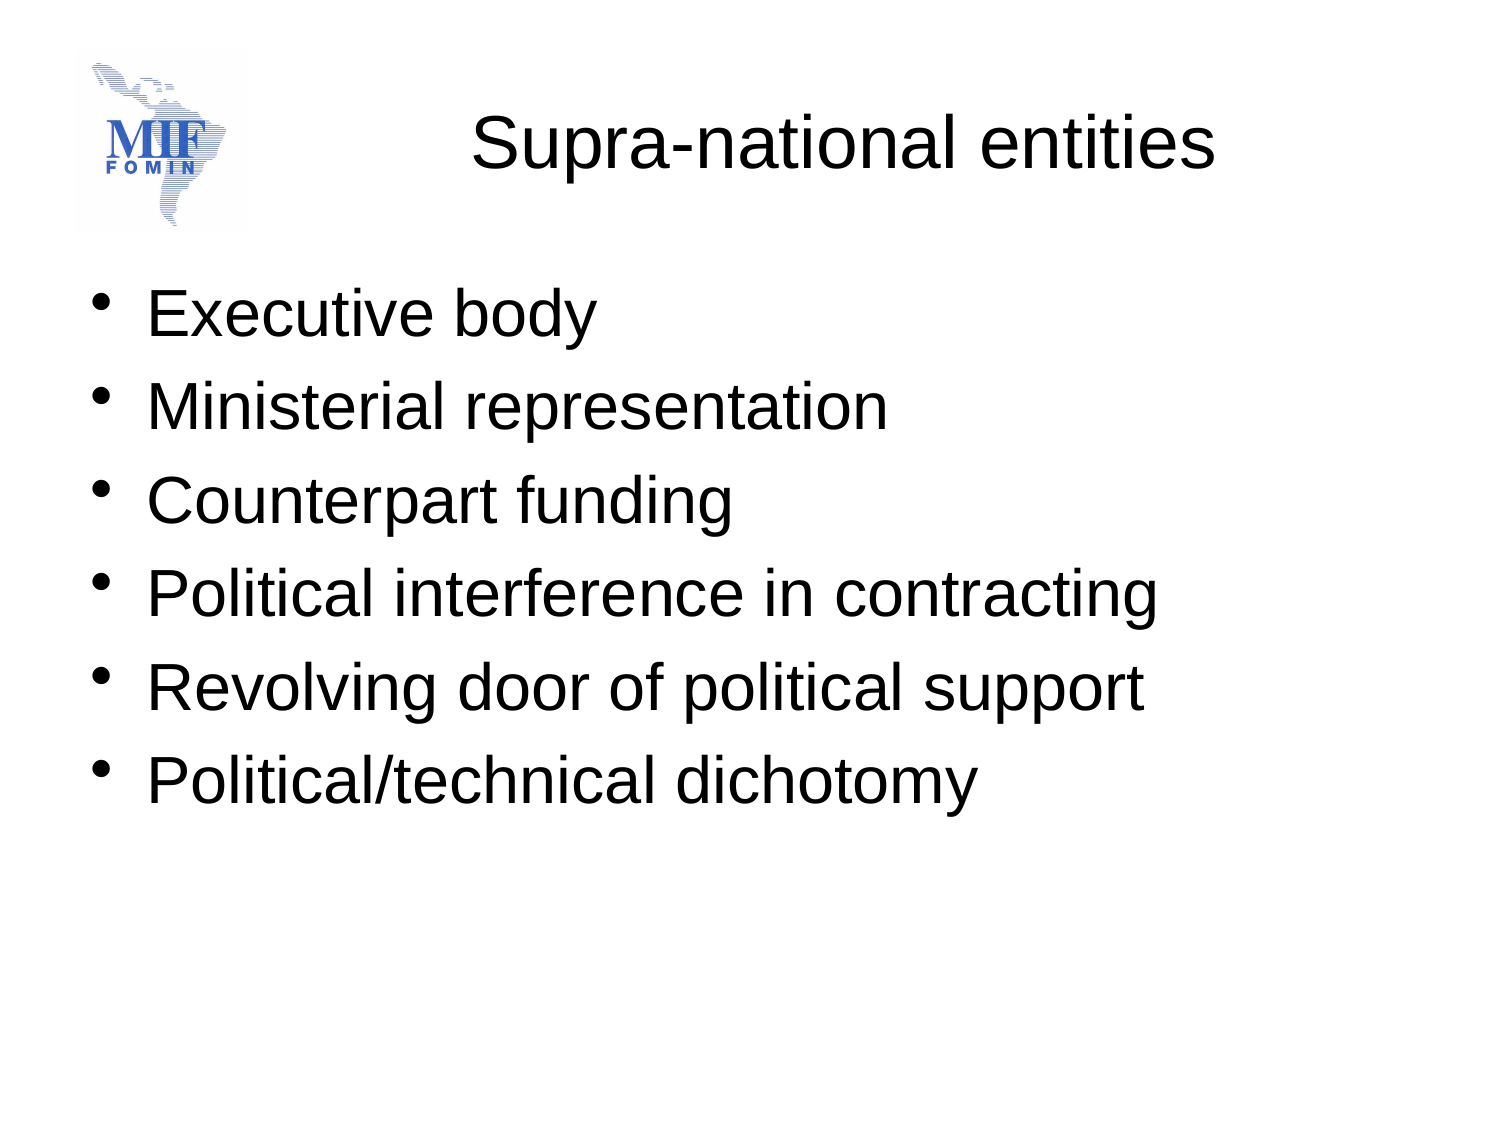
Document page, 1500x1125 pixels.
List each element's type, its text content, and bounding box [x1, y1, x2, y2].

picture [75, 49, 247, 232]
title Supra-national entities [262, 44, 1426, 233]
list Executive body Ministerial representation Counterpart funding Political interference in contracting Revolving door of political support Political/technical dichotomy [74, 262, 1426, 1006]
